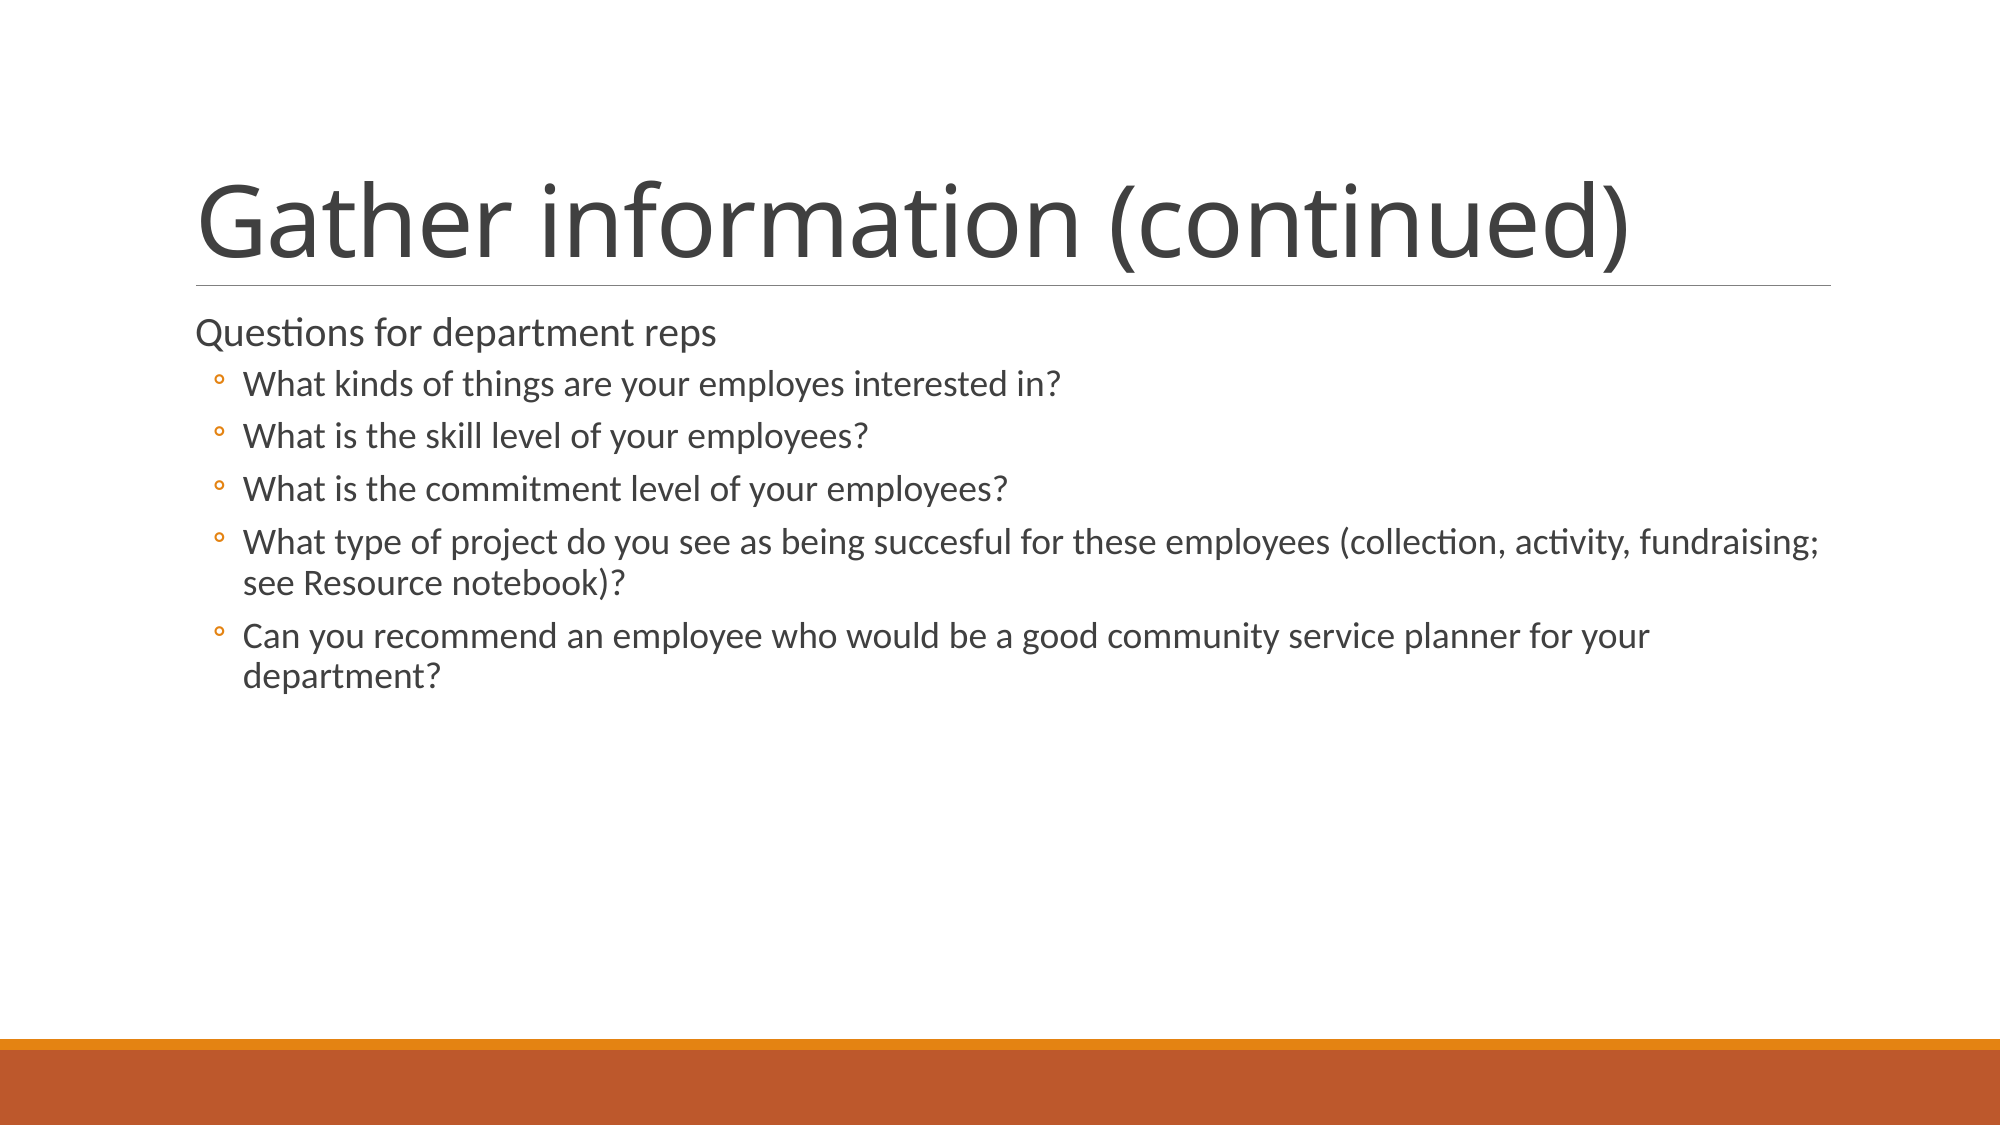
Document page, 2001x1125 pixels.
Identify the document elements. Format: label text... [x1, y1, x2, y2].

title Gather information (continued) [180, 47, 1830, 285]
list Questions for department reps What kinds of things are your employes interested in? What is the skill level of your employees? What is the commitment level of your employees? What type of project do you see as being succesful for these employees (collection, activity, fundraising; see Resource notebook)? Can you recommend an employee who would be a good community service planner for your department? [180, 302, 1830, 963]
